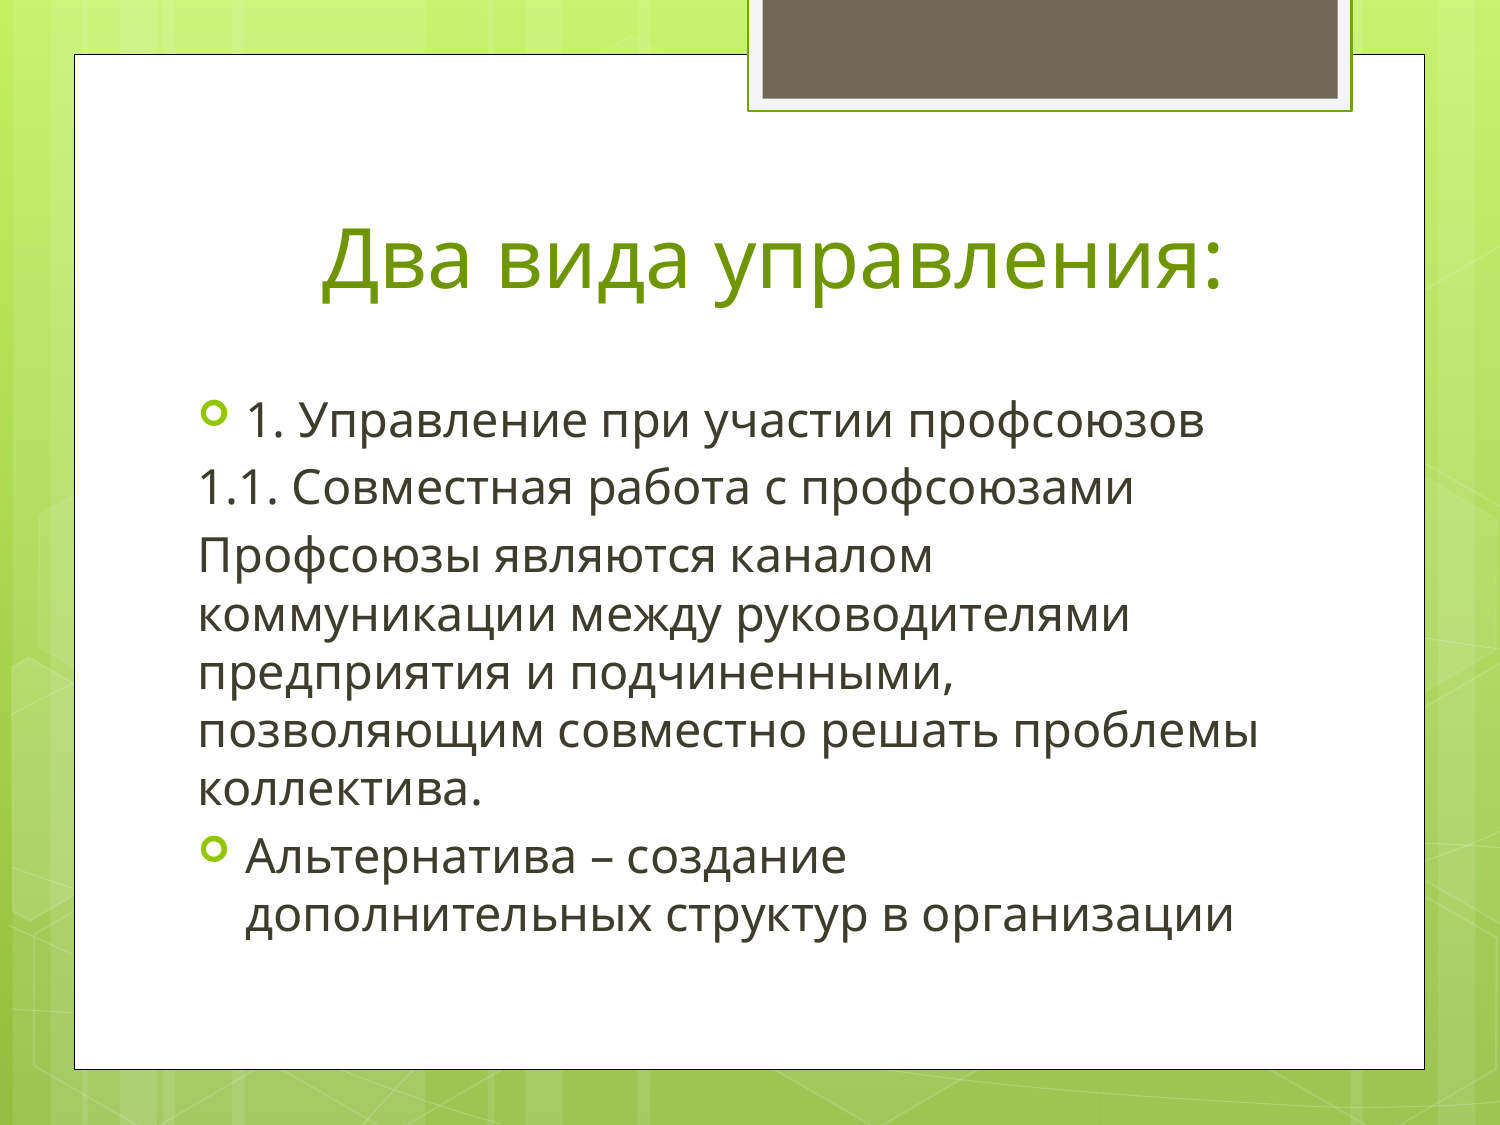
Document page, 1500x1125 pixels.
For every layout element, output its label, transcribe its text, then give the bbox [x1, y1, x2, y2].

list 1. Управление при участии профсоюзов 1.1. Совместная работа с профсоюзами Профсоюзы являются каналом коммуникации между руководителями предприятия и подчиненными, позволяющим совместно решать проблемы коллектива. Альтернатива – создание дополнительных структур в организации [171, 381, 1283, 957]
title Два вида управления: [123, 125, 1424, 313]
